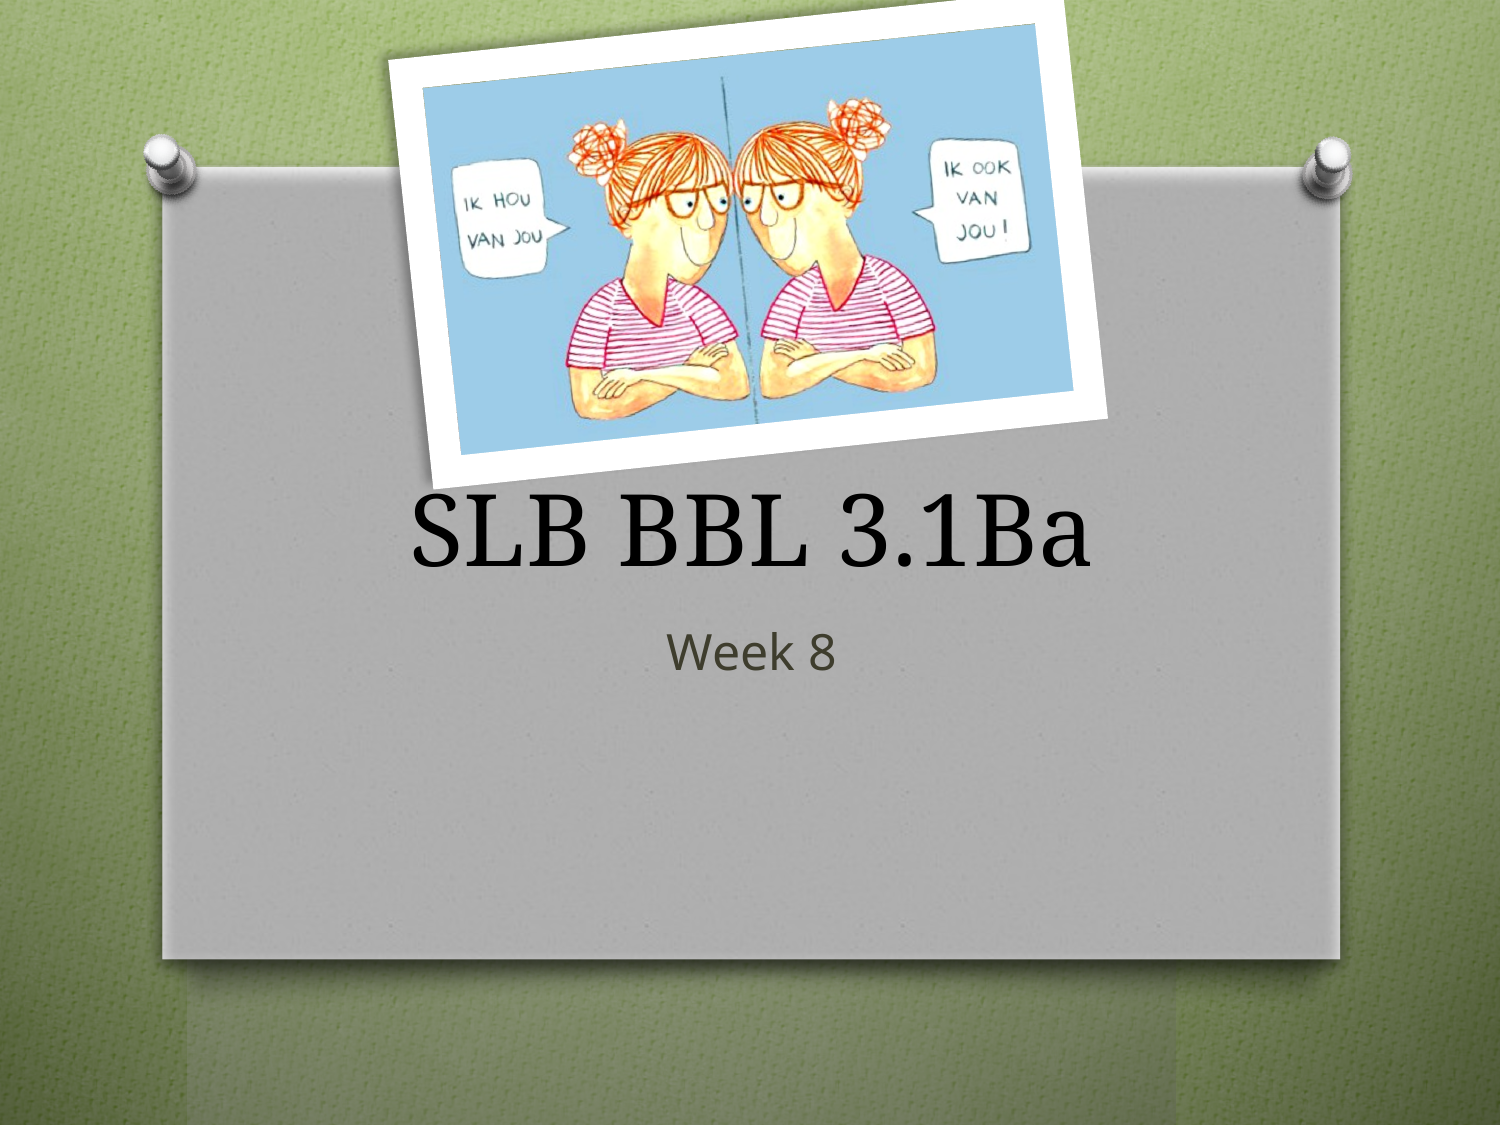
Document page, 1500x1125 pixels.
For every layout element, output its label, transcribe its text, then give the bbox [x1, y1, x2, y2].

picture [1274, 109, 1396, 230]
picture [424, 25, 1073, 454]
picture [112, 100, 235, 224]
subtitle Week 8 [283, 612, 1221, 863]
title SLB BBL 3.1Ba [283, 294, 1223, 595]
